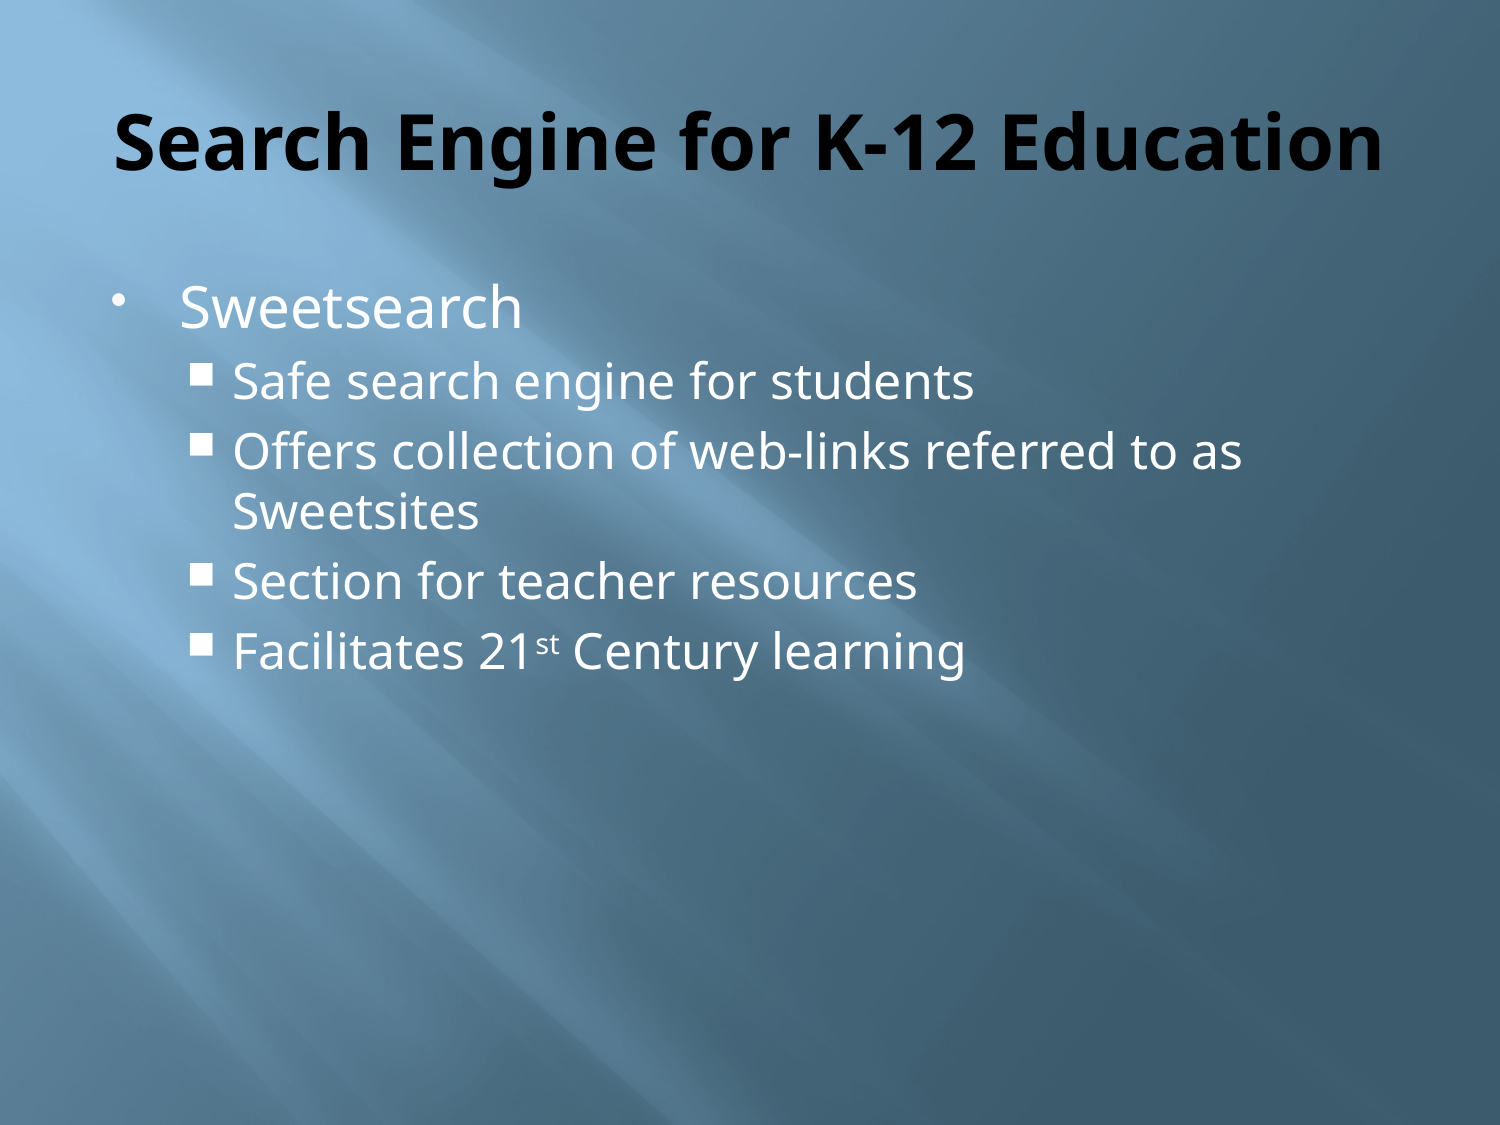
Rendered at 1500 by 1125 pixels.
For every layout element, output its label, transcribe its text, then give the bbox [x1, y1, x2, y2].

list Sweetsearch Safe search engine for students Offers collection of web-links referred to as Sweetsites Section for teacher resources Facilitates 21st Century learning [75, 262, 1425, 1035]
title Search Engine for K-12 Education [75, 45, 1425, 233]
